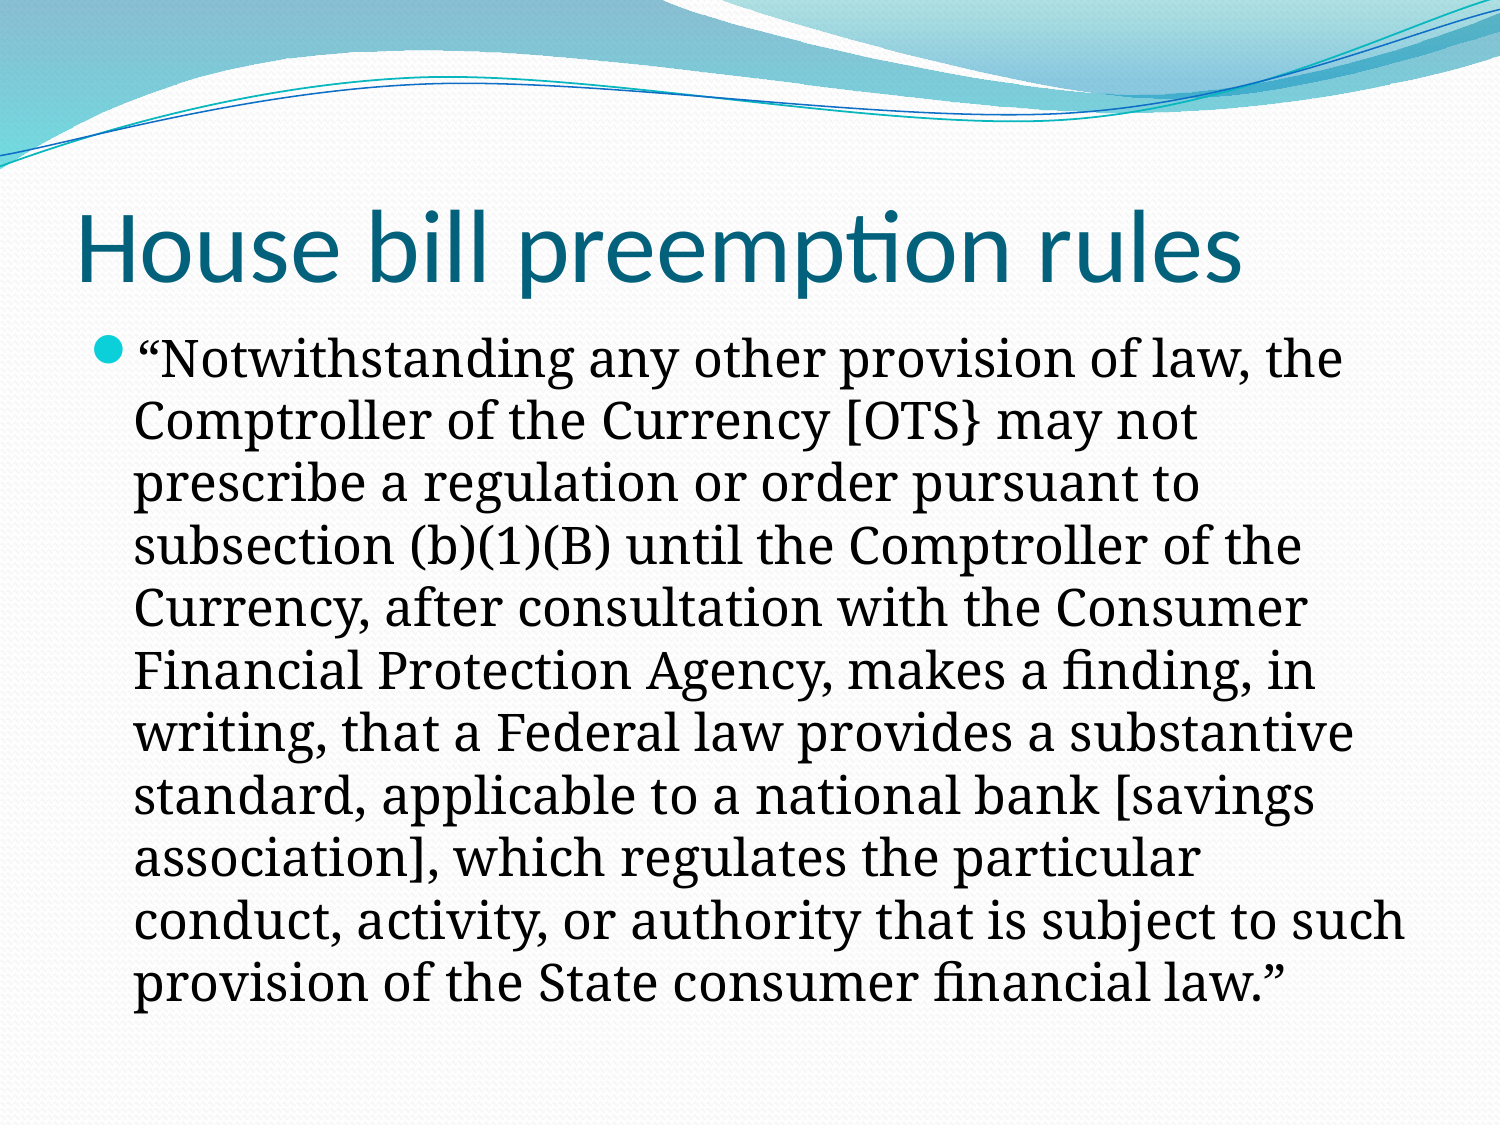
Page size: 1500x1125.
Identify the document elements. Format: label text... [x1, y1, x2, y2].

list “Notwithstanding any other provision of law, the Comptroller of the Currency [OTS} may not prescribe a regulation or order pursuant to subsection (b)(1)(B) until the Comptroller of the Currency, after consultation with the Consumer Financial Protection Agency, makes a finding, in writing, that a Federal law provides a substantive standard, applicable to a national bank [savings association], which regulates the particular conduct, activity, or authority that is subject to such provision of the State consumer financial law.” [74, 317, 1426, 1038]
title House bill preemption rules [74, 115, 1426, 304]
